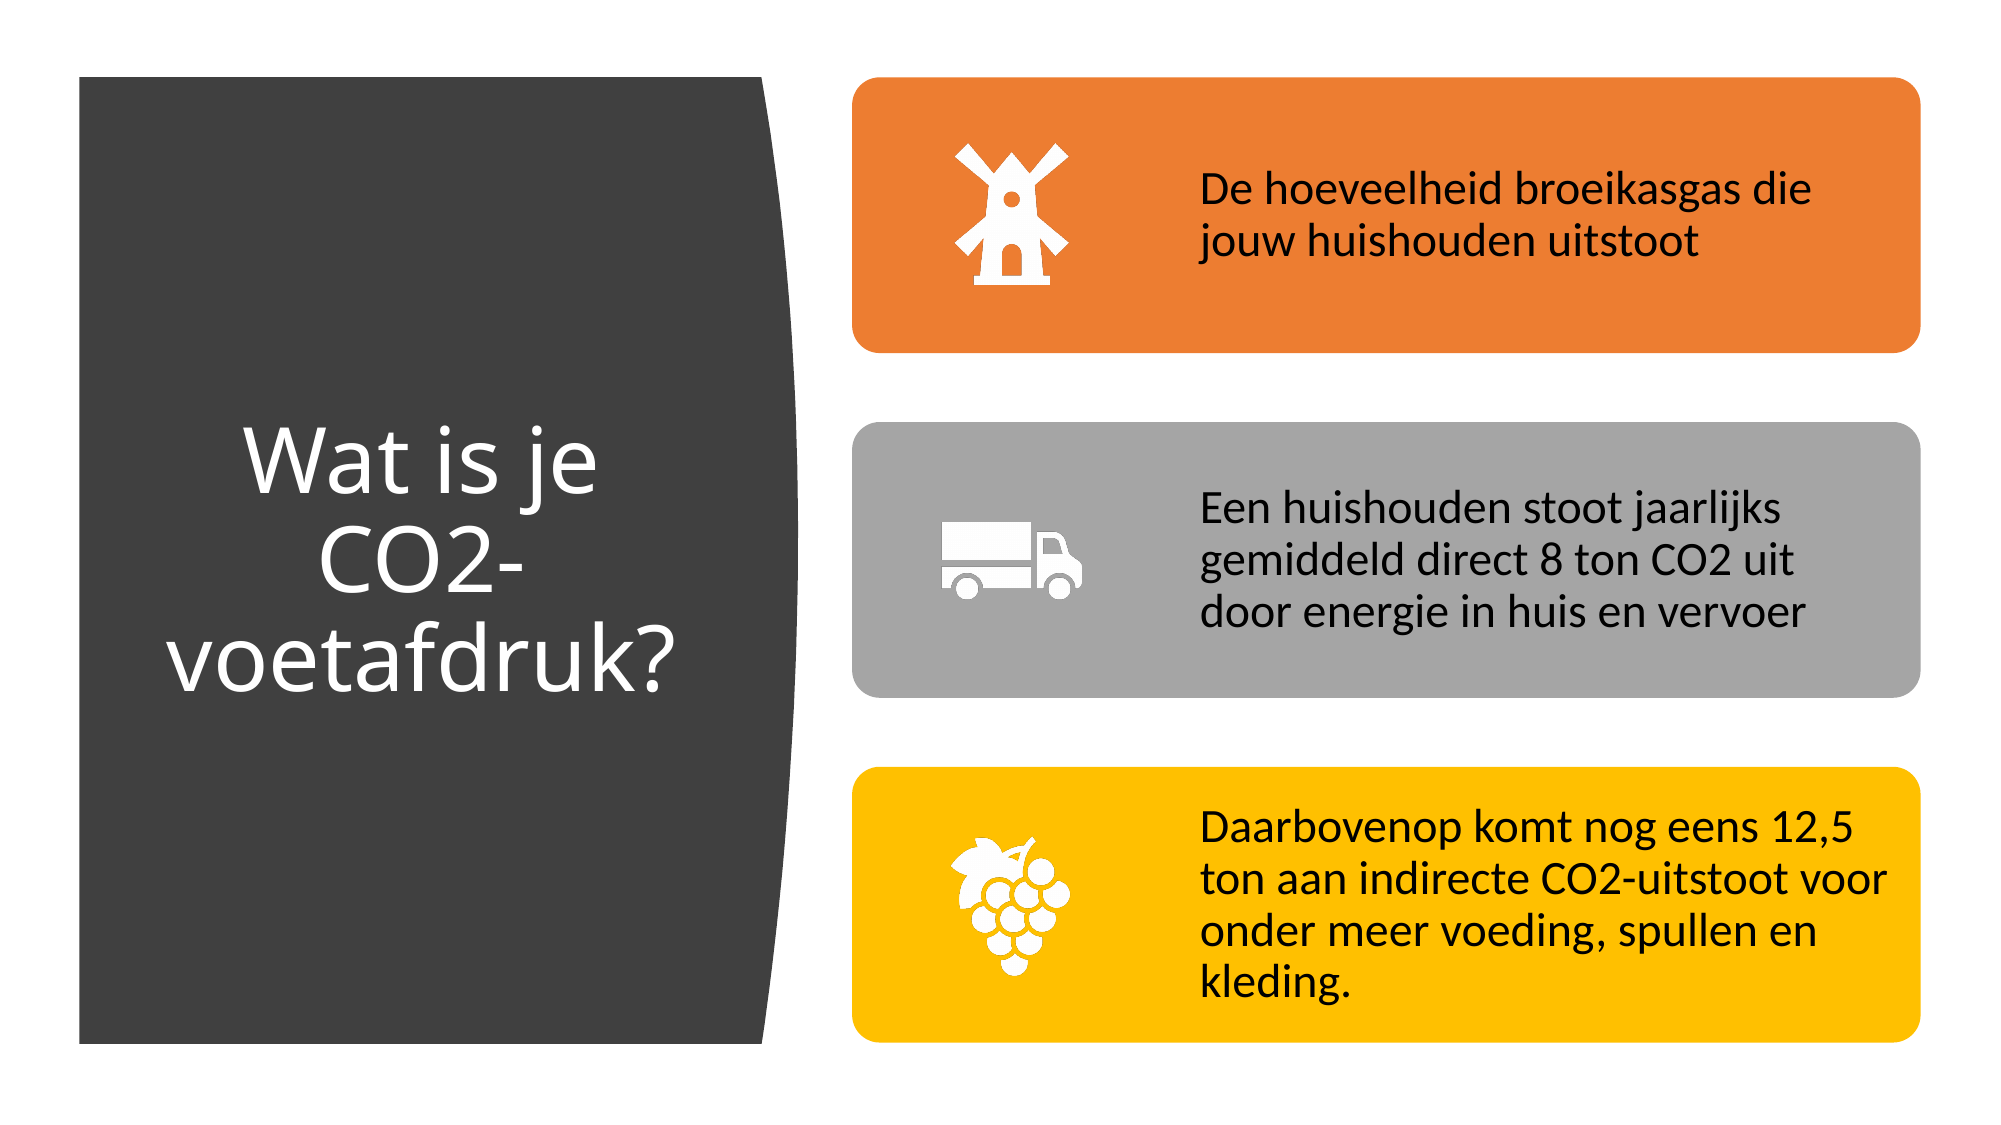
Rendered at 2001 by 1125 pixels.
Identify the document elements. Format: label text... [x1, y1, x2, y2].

text_box [78, 76, 800, 1045]
title Wat is je CO2-voetafdruk? [141, 169, 702, 957]
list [852, 77, 1921, 1043]
